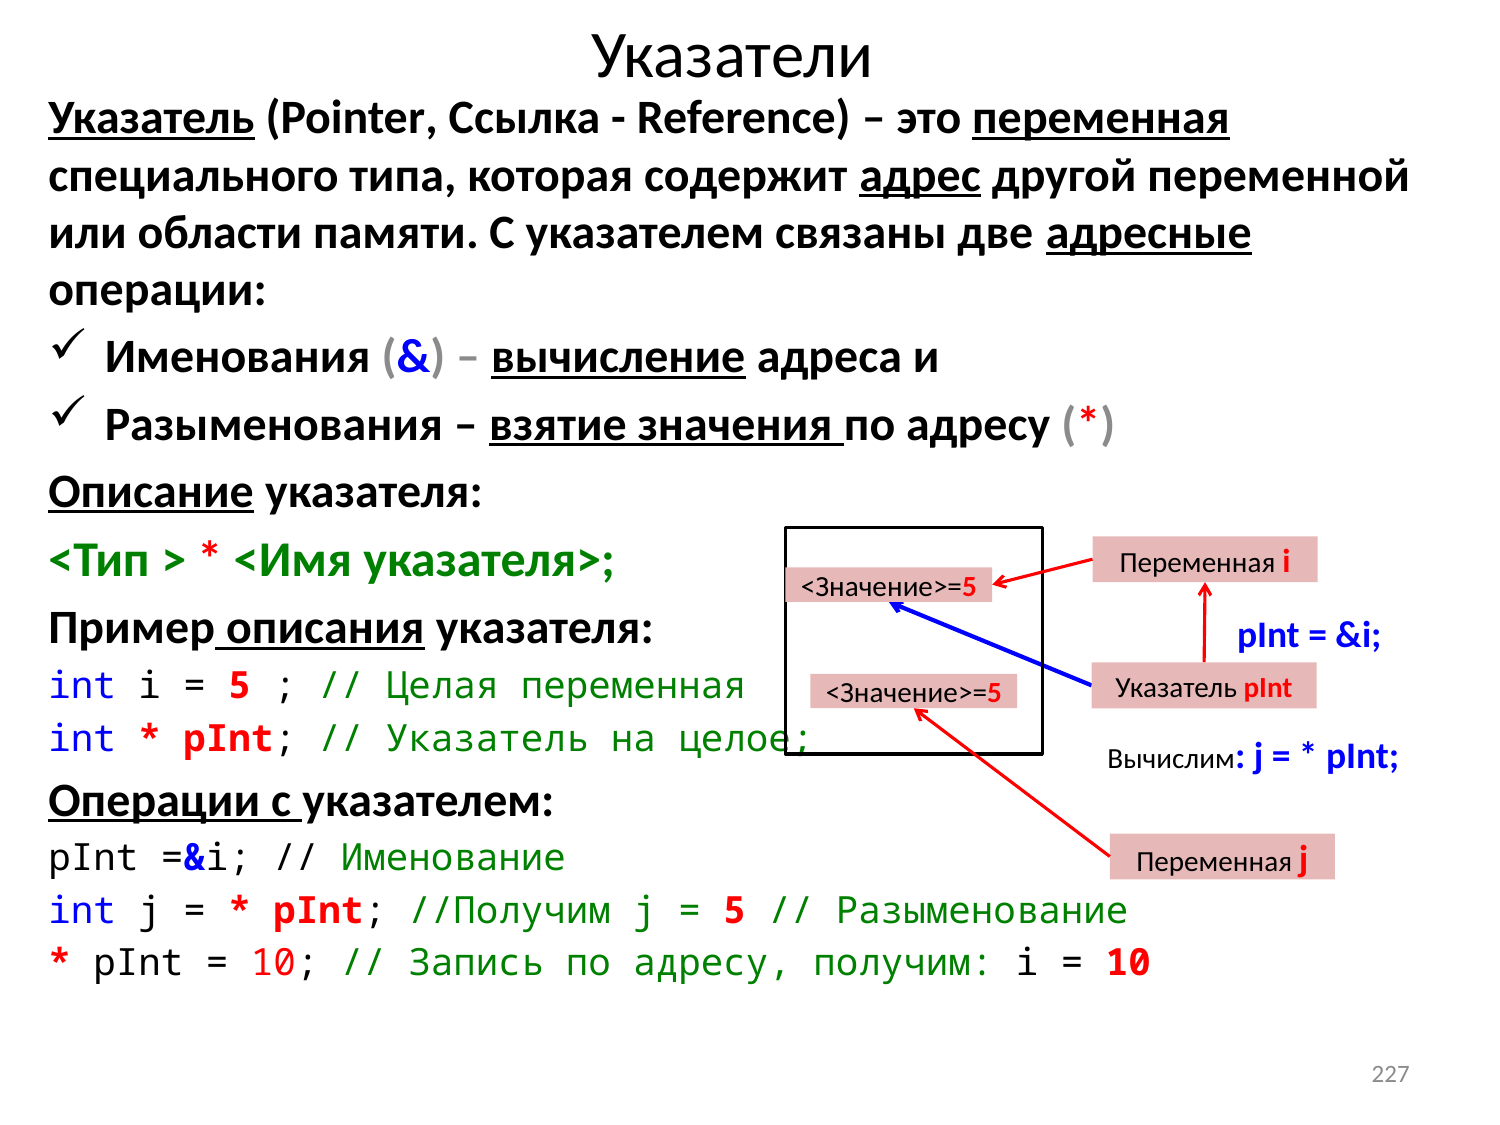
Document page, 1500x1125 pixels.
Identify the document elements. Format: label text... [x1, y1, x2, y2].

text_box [913, 708, 1111, 857]
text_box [785, 527, 1475, 755]
text_box Переменная j [1108, 831, 1337, 881]
text_box Вычислим: j = * pInt; [1115, 723, 1500, 783]
text_box Указатель (Pointer, Ссылка - Reference) – это переменная специального типа, которая содержит адрес другой переменной или области памяти. С указателем связаны две адресные операции: Именования (&) – вычисление адреса и Разыменования – взятие значения по адресу (*) Описание указателя: <Тип > * <Имя указателя>; Пример описания указателя: int i = 5 ; // Целая переменная int * pInt; // Указатель на целое; Операции с указателем: pInt =&i; // Именование int j = * pInt; //Получим j = 5 // Разыменование * pInt = 10; // Запись по адресу, получим: i = 10 [33, 78, 1457, 1024]
slide_number 227 [1074, 1042, 1425, 1103]
title Указатели [159, 0, 1306, 78]
